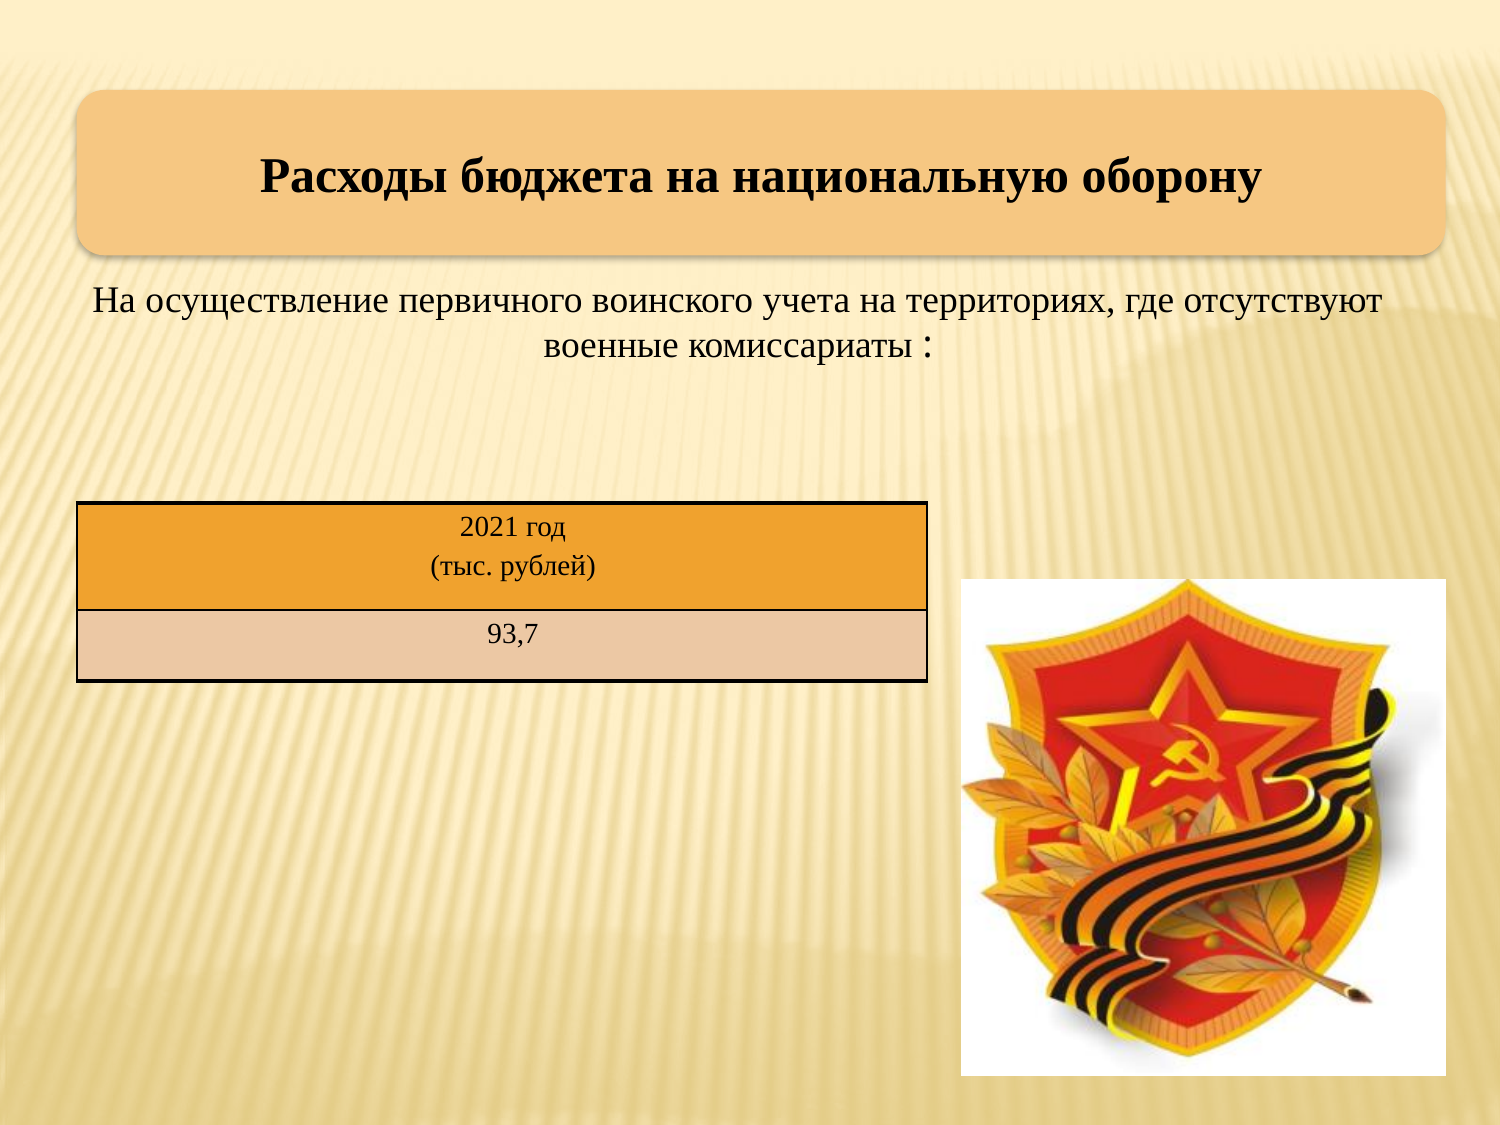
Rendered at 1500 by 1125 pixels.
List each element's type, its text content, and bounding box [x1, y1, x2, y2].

table_header 2021 год (тыс. рублей) [78, 505, 926, 609]
text_box На осуществление первичного воинского учета на территориях, где отсутствуют военные комиссариаты : [41, 267, 1436, 372]
table_cell 93,7 [78, 611, 926, 679]
text_box Расходы бюджета на национальную оборону [74, 87, 1448, 258]
picture [960, 579, 1446, 1076]
